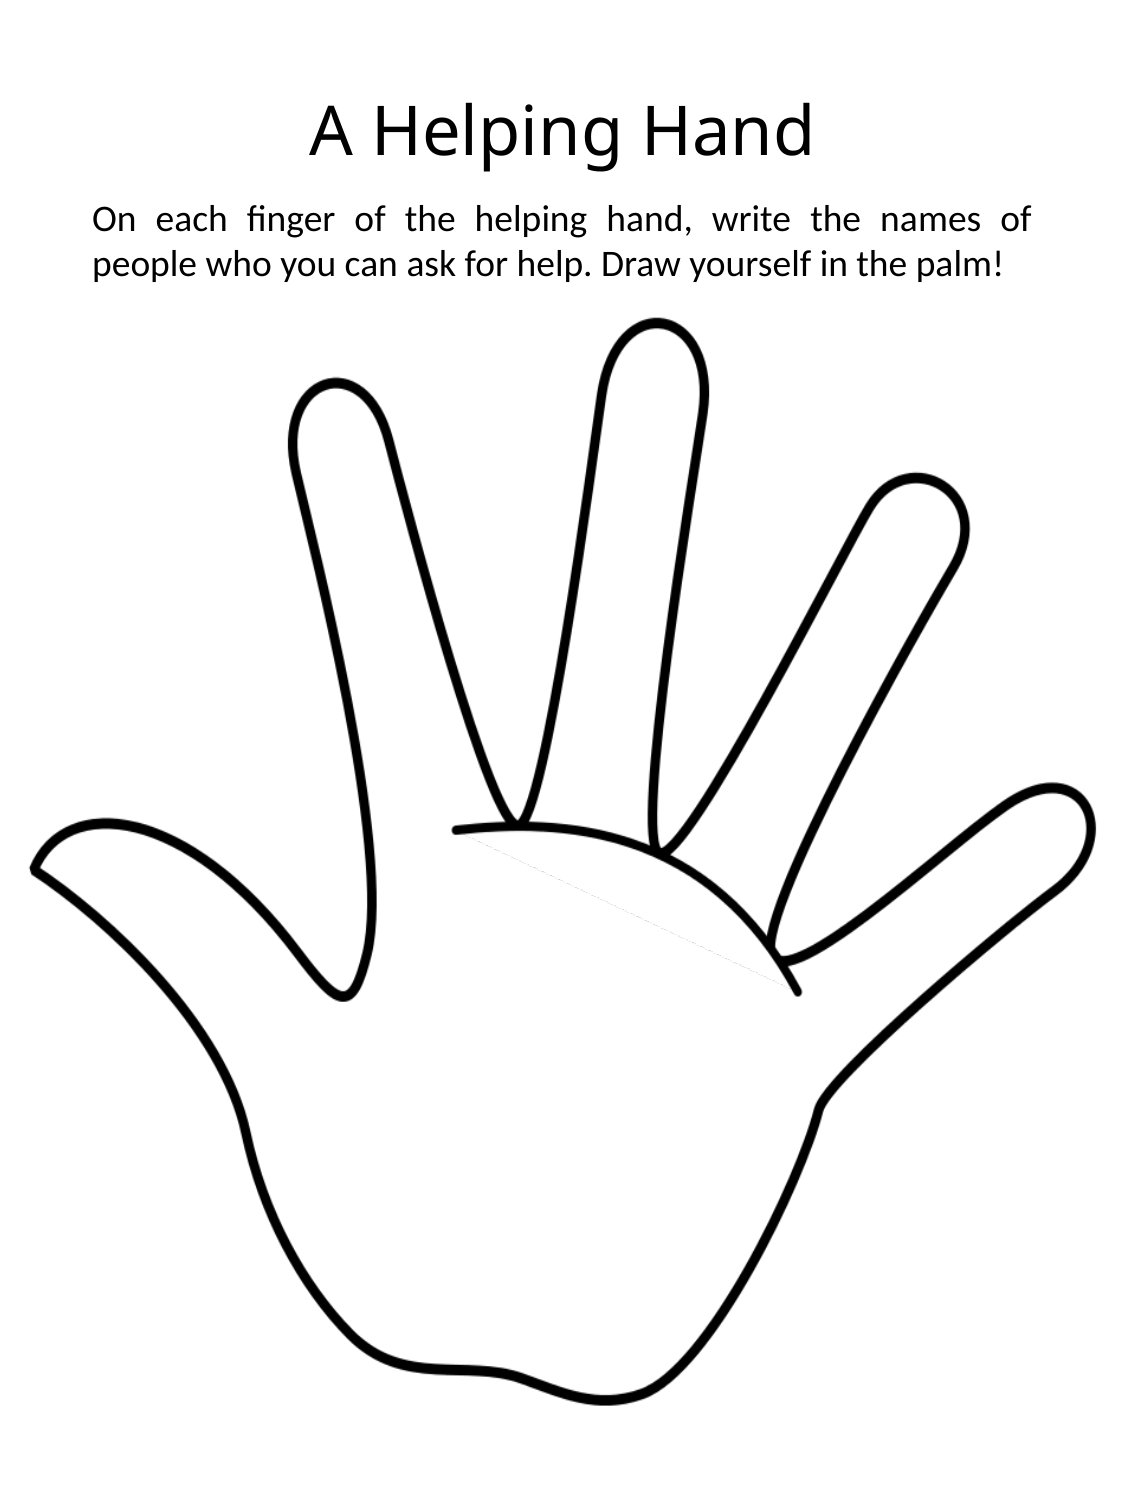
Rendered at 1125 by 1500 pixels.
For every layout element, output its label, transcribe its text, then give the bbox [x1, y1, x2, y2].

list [0, 189, 1125, 1500]
title A Helping Hand [77, 79, 1048, 186]
